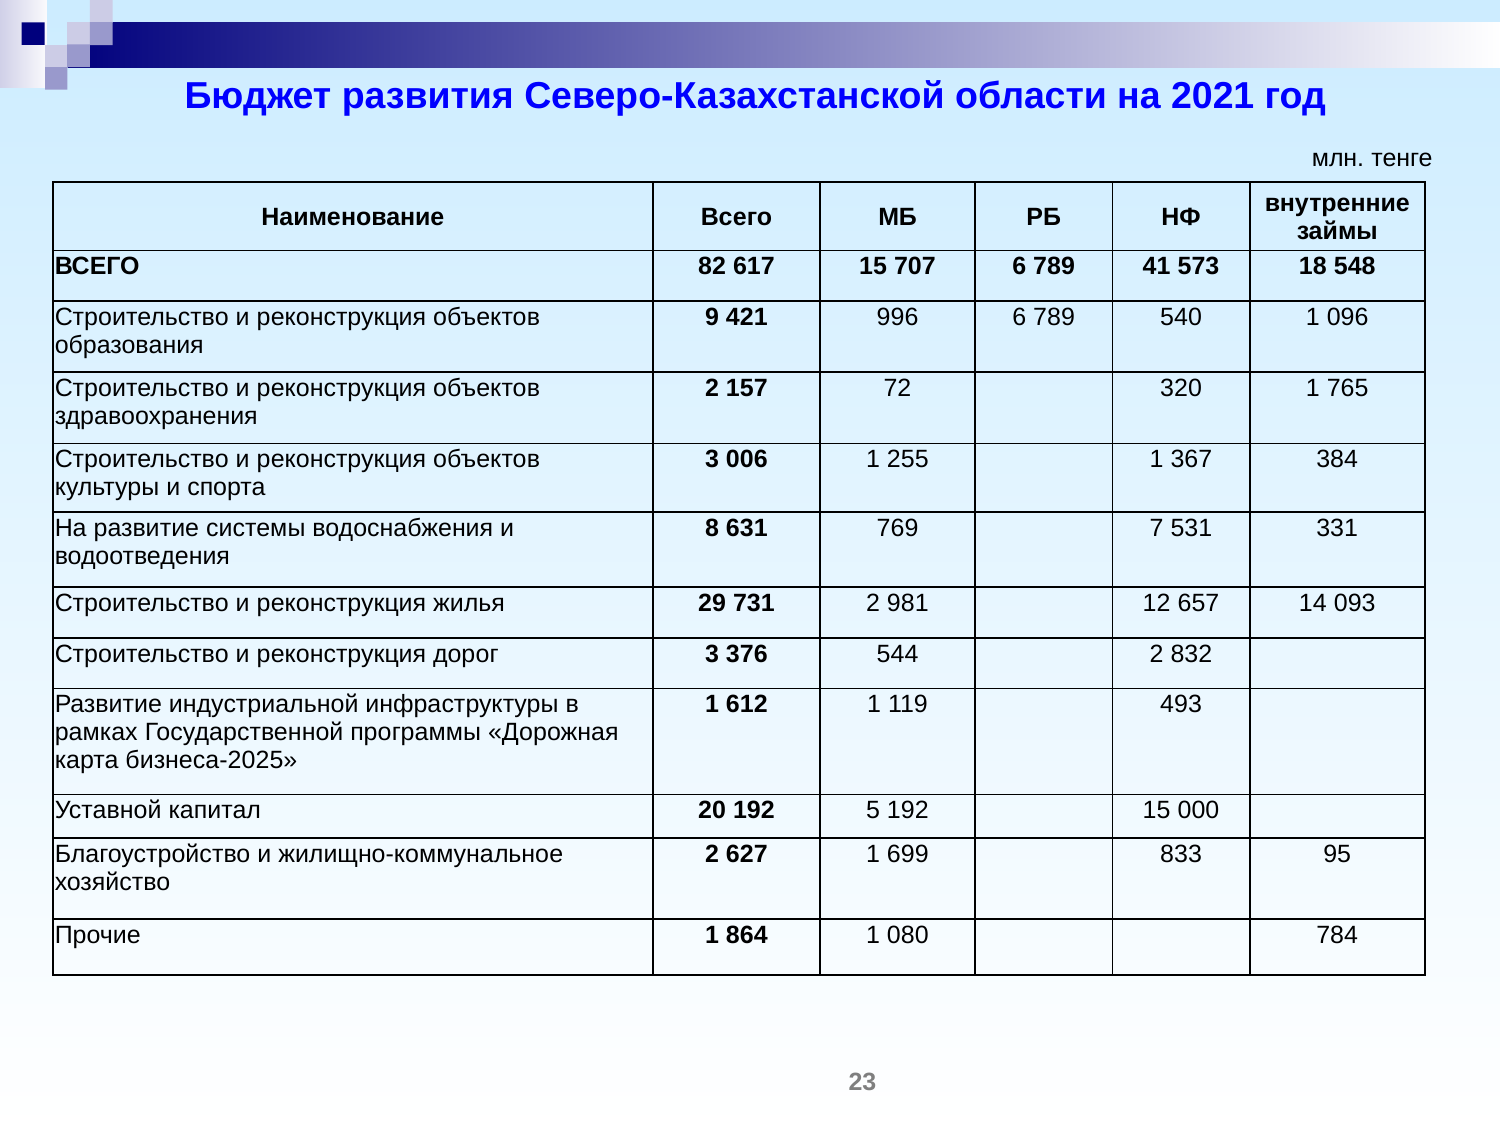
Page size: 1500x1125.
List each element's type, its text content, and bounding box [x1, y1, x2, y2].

table_cell 14 093 [1251, 588, 1424, 637]
table_header Наименование [54, 183, 652, 250]
table_cell 29 731 [654, 588, 819, 637]
table_cell 12 657 [1113, 588, 1249, 637]
table_cell 20 192 [654, 795, 819, 837]
table_cell Строительство и реконструкция объектов образования [54, 302, 652, 371]
table_cell 540 [1113, 302, 1249, 371]
table_cell 331 [1251, 513, 1424, 586]
table_cell 2 981 [821, 588, 974, 637]
table_cell [976, 373, 1112, 443]
table_cell 1 080 [821, 920, 974, 974]
table_cell 3 376 [654, 639, 819, 688]
table_cell 1 612 [654, 689, 819, 794]
table_cell 15 707 [821, 251, 974, 300]
text_box 23 [712, 1062, 1013, 1099]
table_cell [976, 839, 1112, 918]
table_header НФ [1113, 183, 1249, 250]
table_cell [976, 513, 1112, 586]
table_cell 1 367 [1113, 444, 1249, 511]
table_cell Развитие индустриальной инфраструктуры в рамках Государственной программы «Дорожная карта бизнеса-2025» [54, 689, 652, 794]
table_cell 15 000 [1113, 795, 1249, 837]
title Бюджет развития Северо-Казахстанской области на 2021 год [127, 49, 1385, 139]
table_header РБ [976, 183, 1112, 250]
text_box млн. тенге [1269, 130, 1476, 182]
table_cell Строительство и реконструкция дорог [54, 639, 652, 688]
table_cell Благоустройство и жилищно-коммунальное хозяйство [54, 839, 652, 918]
table_header МБ [821, 183, 974, 250]
table_cell 7 531 [1113, 513, 1249, 586]
table_cell [976, 444, 1112, 511]
table_cell [1113, 920, 1249, 974]
table_cell 5 192 [821, 795, 974, 837]
table_cell На развитие системы водоснабжения и водоотведения [54, 513, 652, 586]
table_cell 9 421 [654, 302, 819, 371]
table_cell 784 [1251, 920, 1424, 974]
table_cell 1 255 [821, 444, 974, 511]
table_cell 72 [821, 373, 974, 443]
table_cell ВСЕГО [54, 251, 652, 300]
table_cell 3 006 [654, 444, 819, 511]
table_cell 833 [1113, 839, 1249, 918]
table_cell 18 548 [1251, 251, 1424, 300]
table_cell 544 [821, 639, 974, 688]
table_cell 6 789 [976, 251, 1112, 300]
table_cell 2 627 [654, 839, 819, 918]
table_cell Строительство и реконструкция объектов культуры и спорта [54, 444, 652, 511]
table_cell [1251, 795, 1424, 837]
table_cell 996 [821, 302, 974, 371]
table_cell Строительство и реконструкция жилья [54, 588, 652, 637]
table_cell 320 [1113, 373, 1249, 443]
table_cell 1 765 [1251, 373, 1424, 443]
table_cell Строительство и реконструкция объектов здравоохранения [54, 373, 652, 443]
table_cell 493 [1113, 689, 1249, 794]
table_cell [976, 689, 1112, 794]
table_cell [1251, 689, 1424, 794]
table_cell [976, 639, 1112, 688]
table_cell 769 [821, 513, 974, 586]
table_cell 82 617 [654, 251, 819, 300]
table_cell 384 [1251, 444, 1424, 511]
table_cell 1 864 [654, 920, 819, 974]
table_cell 1 096 [1251, 302, 1424, 371]
table_cell [1251, 639, 1424, 688]
table_cell Уставной капитал [54, 795, 652, 837]
table_cell [976, 588, 1112, 637]
table_cell 8 631 [654, 513, 819, 586]
table_cell 95 [1251, 839, 1424, 918]
table_cell 1 119 [821, 689, 974, 794]
table_cell [976, 920, 1112, 974]
table_cell 1 699 [821, 839, 974, 918]
table_header Всего [654, 183, 819, 250]
table_cell 2 832 [1113, 639, 1249, 688]
table_cell Прочие [54, 920, 652, 974]
table_header внутренние займы [1251, 183, 1424, 250]
table_cell [976, 795, 1112, 837]
table_cell 41 573 [1113, 251, 1249, 300]
table_cell 6 789 [976, 302, 1112, 371]
table_cell 2 157 [654, 373, 819, 443]
